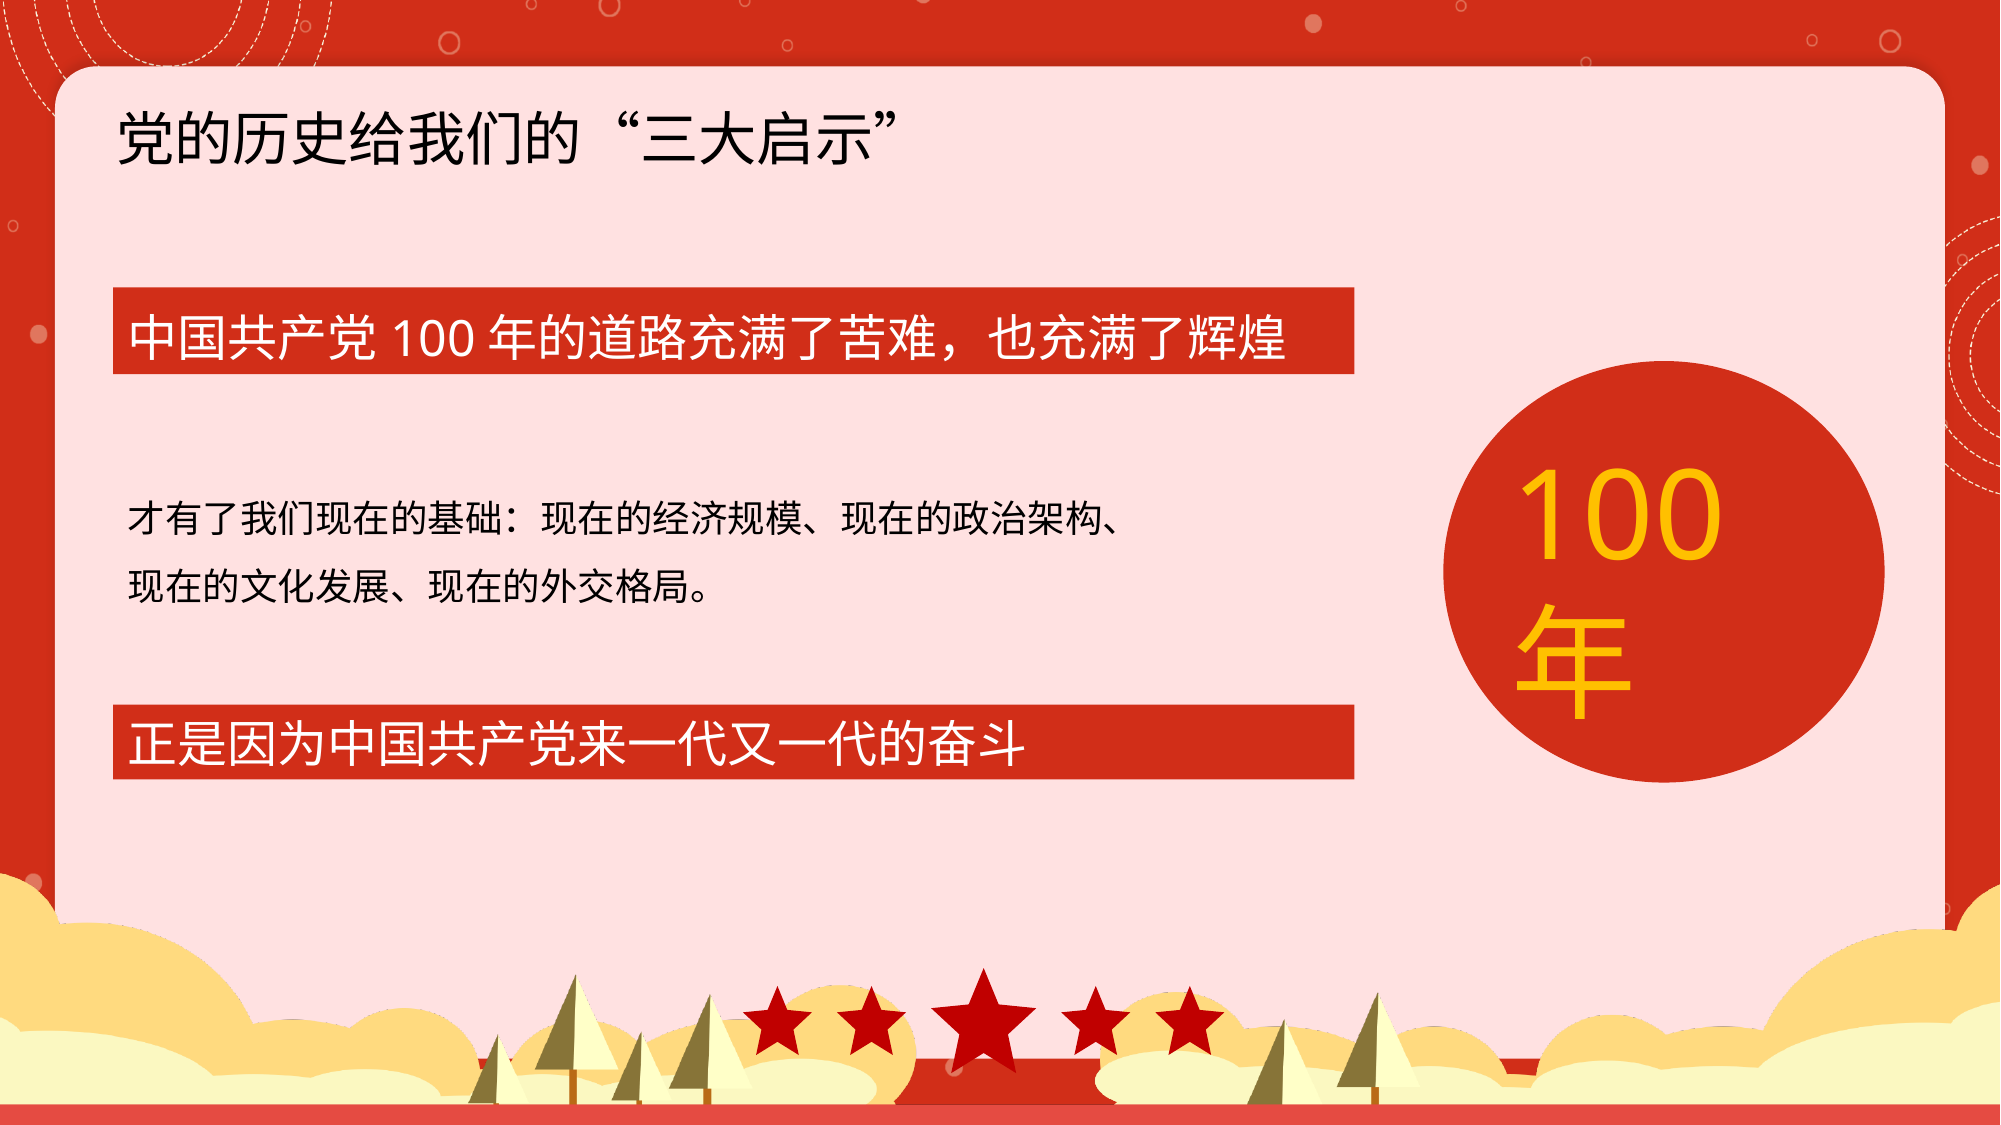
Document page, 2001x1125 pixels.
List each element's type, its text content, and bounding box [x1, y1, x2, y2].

picture [0, 0, 2000, 1125]
text_box 党的历史给我们的“三大启示” [101, 95, 947, 180]
text_box 中国共产党100年的道路充满了苦难，也充满了辉煌 [113, 287, 1355, 375]
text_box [1445, 362, 1883, 781]
text_box 才有了我们现在的基础：现在的经济规模、现在的政治架构、现在的文化发展、现在的外交格局。 [113, 465, 1169, 616]
text_box 正是因为中国共产党来一代又一代的奋斗 [113, 704, 1355, 780]
